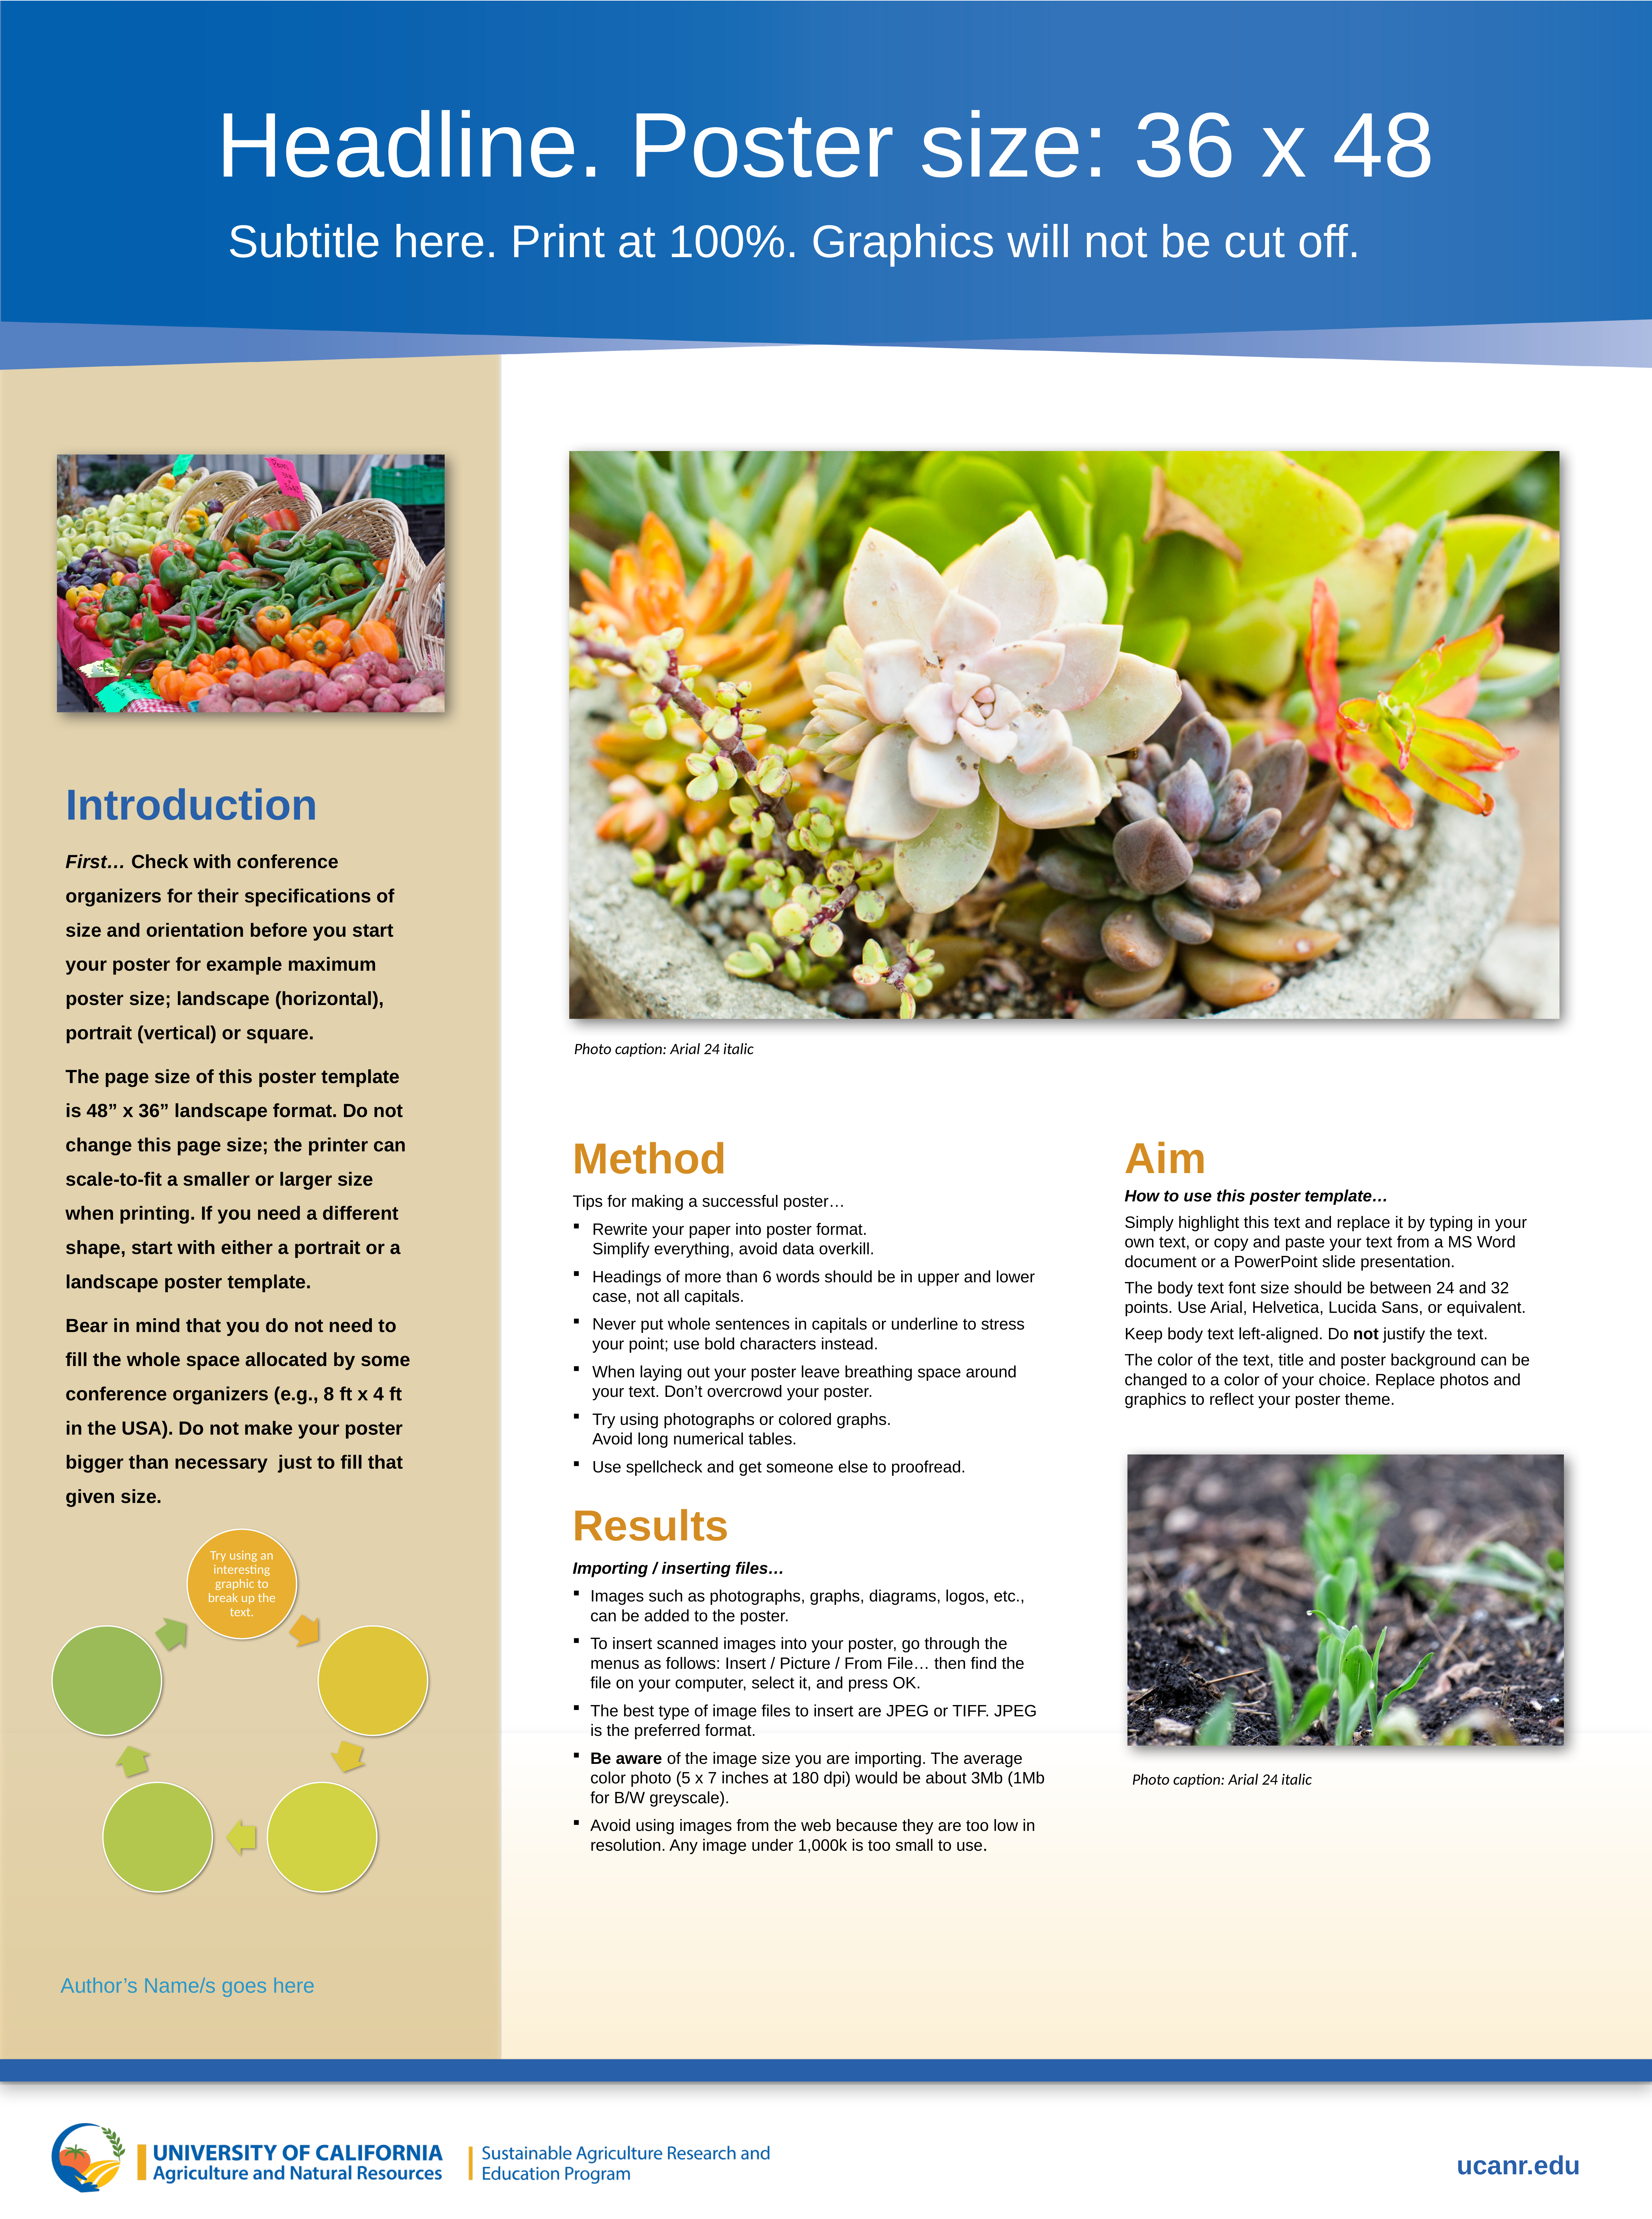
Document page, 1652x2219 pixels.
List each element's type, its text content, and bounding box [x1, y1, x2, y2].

text_box Introduction First… Check with conference organizers for their specifications of size and orientation before you start your poster for example maximum poster size; landscape (horizontal), portrait (vertical) or square. The page size of this poster template is 48” x 36” landscape format. Do not change this page size; the printer can scale-to-fit a smaller or larger size when printing. If you need a different shape, start with either a portrait or a landscape poster template. Bear in mind that you do not need to fill the whole space allocated by some conference organizers (e.g., 8 ft x 4 ft in the USA). Do not make your poster bigger than necessary just to fill that given size. [41, 738, 445, 1545]
text_box Method Tips for making a successful poster… Rewrite your paper into poster format. Simplify everything, avoid data overkill. Headings of more than 6 words should be in upper and lower case, not all capitals. Never put whole sentences in capitals or underline to stress your point; use bold characters instead. When laying out your poster leave breathing space around your text. Don’t overcrowd your poster. Try using photographs or colored graphs. Avoid long numerical tables. Use spellcheck and get someone else to proofread. Results Importing / inserting files… Images such as photographs, graphs, diagrams, logos, etc., can be added to the poster. To insert scanned images into your poster, go through the menus as follows: Insert / Picture / From File… then find the file on your computer, select it, and press OK. The best type of image files to insert are JPEG or TIFF. JPEG is the preferred format. Be aware of the image size you are importing. The average color photo (5 x 7 inches at 180 dpi) would be about 3Mb (1Mb for B/W greyscale). Avoid using images from the web because they are too low in resolution. Any image under 1,000k is too small to use. [547, 1104, 1073, 1901]
text_box Photo caption: Arial 24 italic [569, 1036, 1538, 1060]
text_box [0, 2059, 1652, 2082]
picture [24, 2097, 800, 2214]
text_box Author’s Name/s goes here [42, 1953, 445, 2019]
picture [569, 451, 1559, 1019]
picture [1127, 1454, 1564, 1746]
text_box [502, 1733, 1652, 2058]
text_box Aim How to use this poster template… Simply highlight this text and replace it by typing in your own text, or copy and paste your text from a MS Word document or a PowerPoint slide presentation. The body text font size should be between 24 and 32 points. Use Arial, Helvetica, Lucida Sans, or equivalent. Keep body text left-aligned. Do not justify the text. The color of the text, title and poster background can be changed to a color of your choice. Replace photos and graphics to reflect your poster theme. [1120, 1127, 1556, 1411]
picture [0, 1, 1652, 382]
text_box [52, 1456, 428, 1965]
text_box Photo caption: Arial 24 italic [1127, 1766, 1652, 1790]
picture [57, 455, 445, 712]
text_box ucanr.edu [1037, 2146, 1585, 2182]
text_box [0, 385, 500, 2058]
